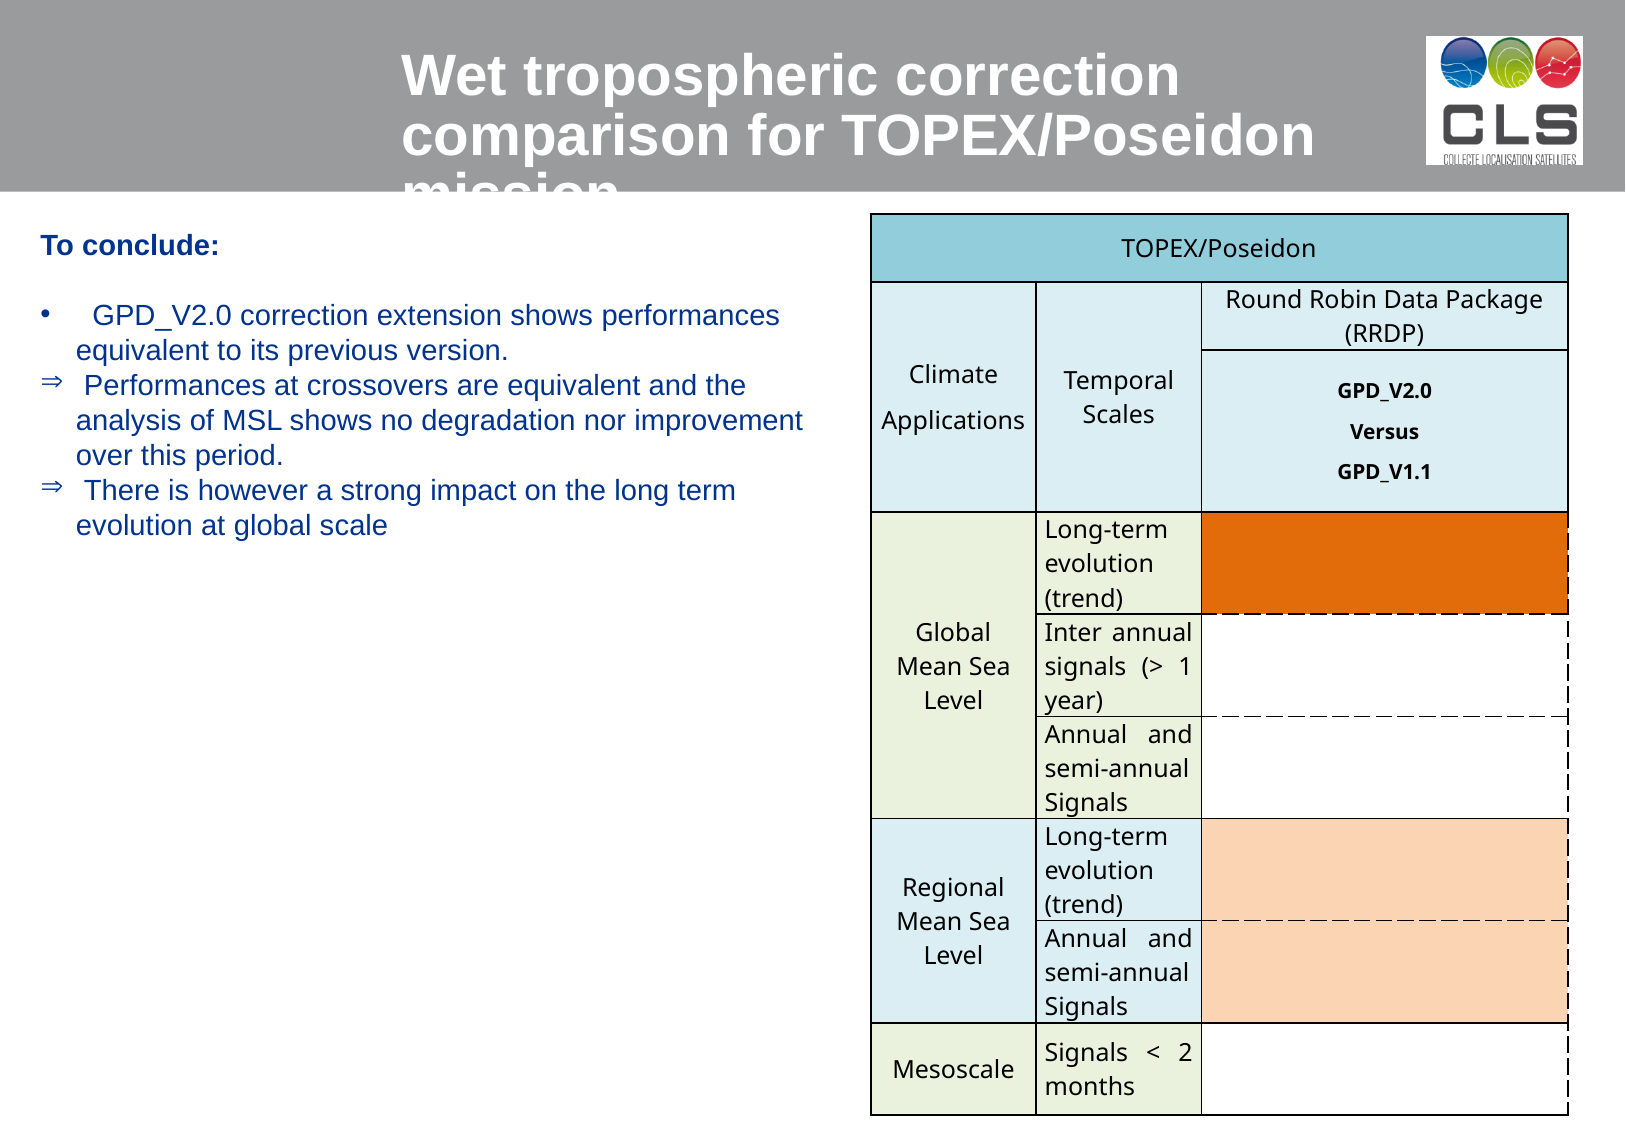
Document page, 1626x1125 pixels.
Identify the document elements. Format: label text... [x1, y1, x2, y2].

text_box To conclude: GPD_V2.0 correction extension shows performances equivalent to its previous version. Performances at crossovers are equivalent and the analysis of MSL shows no degradation nor improvement over this period. There is however a strong impact on the long term evolution at global scale [25, 219, 820, 1104]
table_cell Global Mean Sea Level [872, 513, 1035, 818]
table_cell [1202, 819, 1568, 921]
table_cell Annual and semi-annual Signals [1037, 921, 1201, 1022]
table_cell Inter annual signals (> 1 year) [1037, 615, 1201, 716]
table_cell Climate Applications [872, 283, 1035, 511]
table_cell [1202, 716, 1568, 818]
table_cell Regional Mean Sea Level [872, 819, 1035, 1022]
table_cell Annual and semi-annual Signals [1037, 717, 1201, 818]
table_cell [1202, 614, 1568, 716]
table_cell [1202, 921, 1568, 1022]
table_cell Mesoscale [872, 1024, 1035, 1114]
table_cell [1202, 1024, 1568, 1114]
table_cell Temporal Scales [1037, 283, 1201, 511]
table_cell Round Robin Data Package (RRDP) [1202, 283, 1567, 349]
table_cell Long-term evolution (trend) [1037, 513, 1201, 613]
text_box Wet tropospheric correction comparison for TOPEX/Poseidon mission [386, 40, 1479, 172]
table_cell Long-term evolution (trend) [1037, 819, 1201, 920]
table_cell Signals < 2 months [1037, 1024, 1201, 1114]
table_header TOPEX/Poseidon [872, 215, 1567, 281]
table_cell [1202, 513, 1568, 614]
picture [1426, 36, 1583, 165]
table_cell GPD_V2.0 Versus GPD_V1.1 [1202, 351, 1567, 511]
